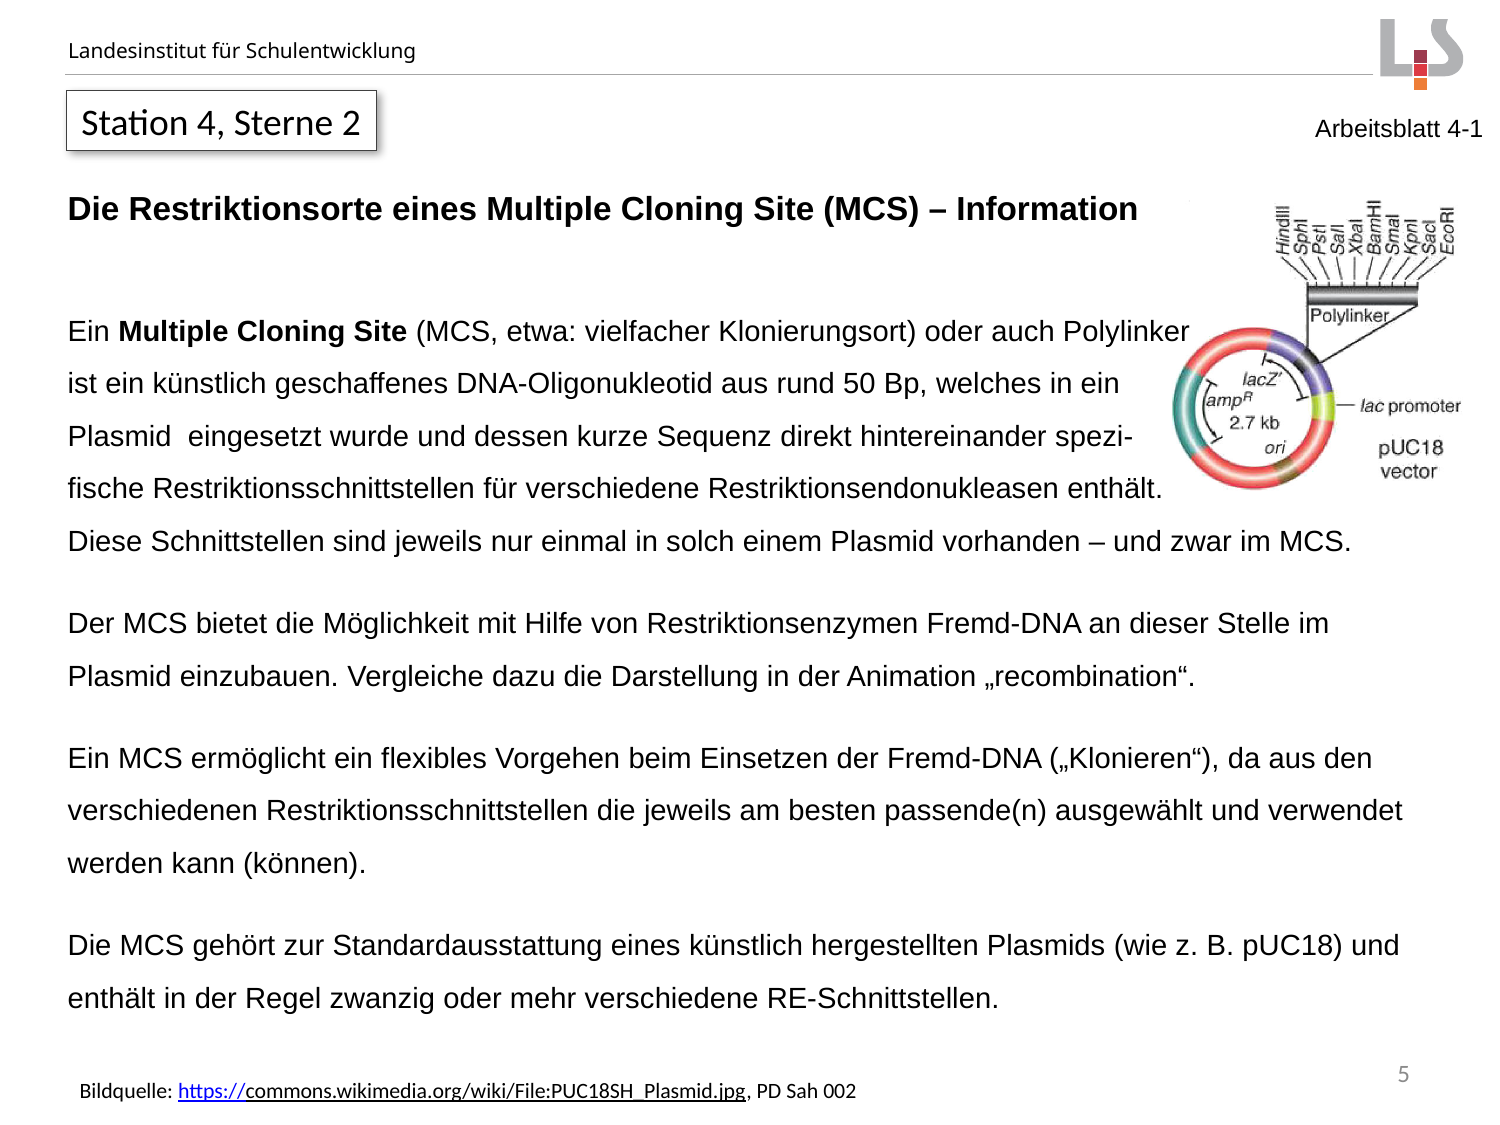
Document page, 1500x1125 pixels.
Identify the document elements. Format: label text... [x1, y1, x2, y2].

text_box Bildquelle: https://commons.wikimedia.org/wiki/File:PUC18SH_Plasmid.jpg, PD Sah 002 [64, 1069, 912, 1111]
slide_number 5 [1074, 1042, 1425, 1103]
text_box Die Restriktionsorte eines Multiple Cloning Site (MCS) – Information Ein Multiple Cloning Site (MCS, etwa: vielfacher Klonierungsort) oder auch Polylinker ist ein künstlich geschaffenes DNA-Oligonukleotid aus rund 50 Bp, welches in ein Plasmid eingesetzt wurde und dessen kurze Sequenz direkt hintereinander spezi- fische Restriktionsschnittstellen für verschiedene Restriktionsendonukleasen enthält. Diese Schnittstellen sind jeweils nur einmal in solch einem Plasmid vorhanden – und zwar im MCS. Der MCS bietet die Möglichkeit mit Hilfe von Restriktionsenzymen Fremd-DNA an dieser Stelle im Plasmid einzubauen. Vergleiche dazu die Darstellung in der Animation „recombination“. Ein MCS ermöglicht ein flexibles Vorgehen beim Einsetzen der Fremd-DNA („Klonieren“), da aus den verschiedenen Restriktionsschnittstellen die jeweils am besten passende(n) ausgewählt und verwendet werden kann (können). Die MCS gehört zur Standardausstattung eines künstlich hergestellten Plasmids (wie z. B. pUC18) und enthält in der Regel zwanzig oder mehr verschiedene RE-Schnittstellen. [53, 180, 1428, 1022]
text_box Arbeitsblatt 4-1 [1300, 104, 1499, 150]
text_box Station 4, Sterne 2 [66, 99, 377, 151]
picture [1143, 172, 1495, 524]
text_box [52, 18, 1464, 91]
